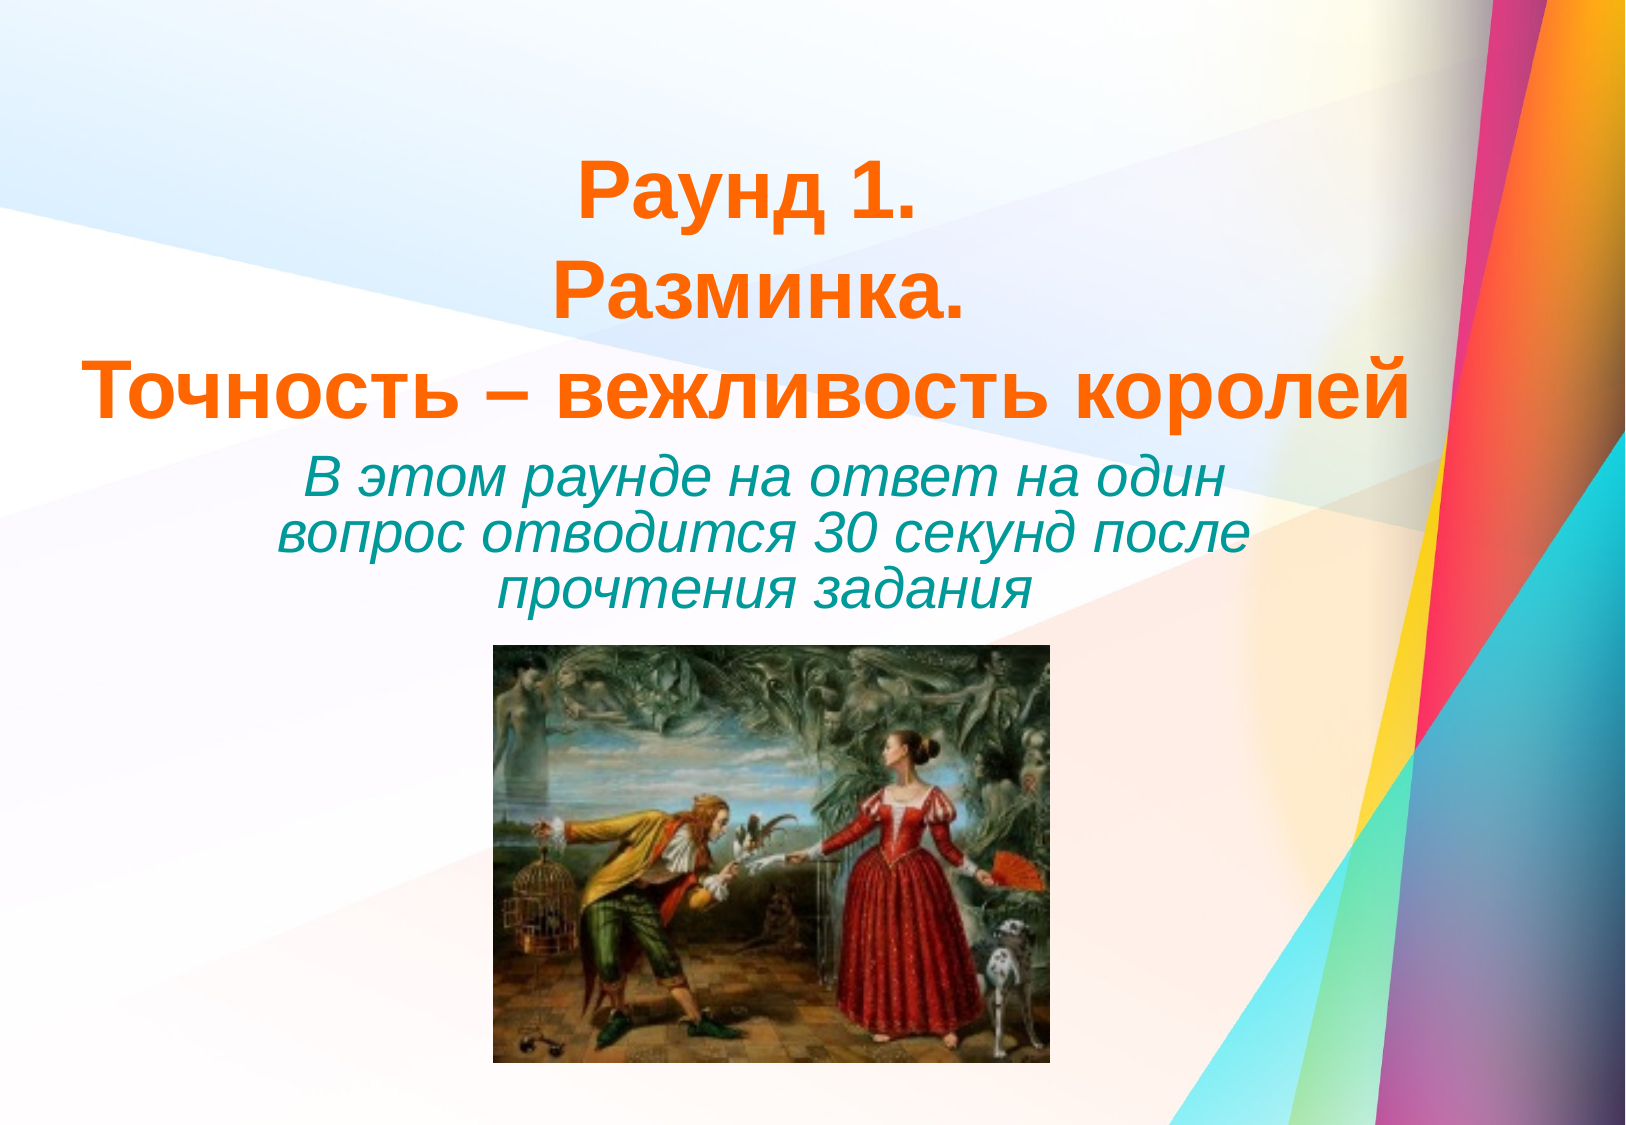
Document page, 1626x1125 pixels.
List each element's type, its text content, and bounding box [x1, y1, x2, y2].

picture [0, 0, 1626, 1125]
title Раунд 1. Разминка. Точность – вежливость королей [56, 113, 1463, 457]
subtitle В этом раунде на ответ на один вопрос отводится 30 секунд после прочтения задания [210, 444, 1321, 646]
